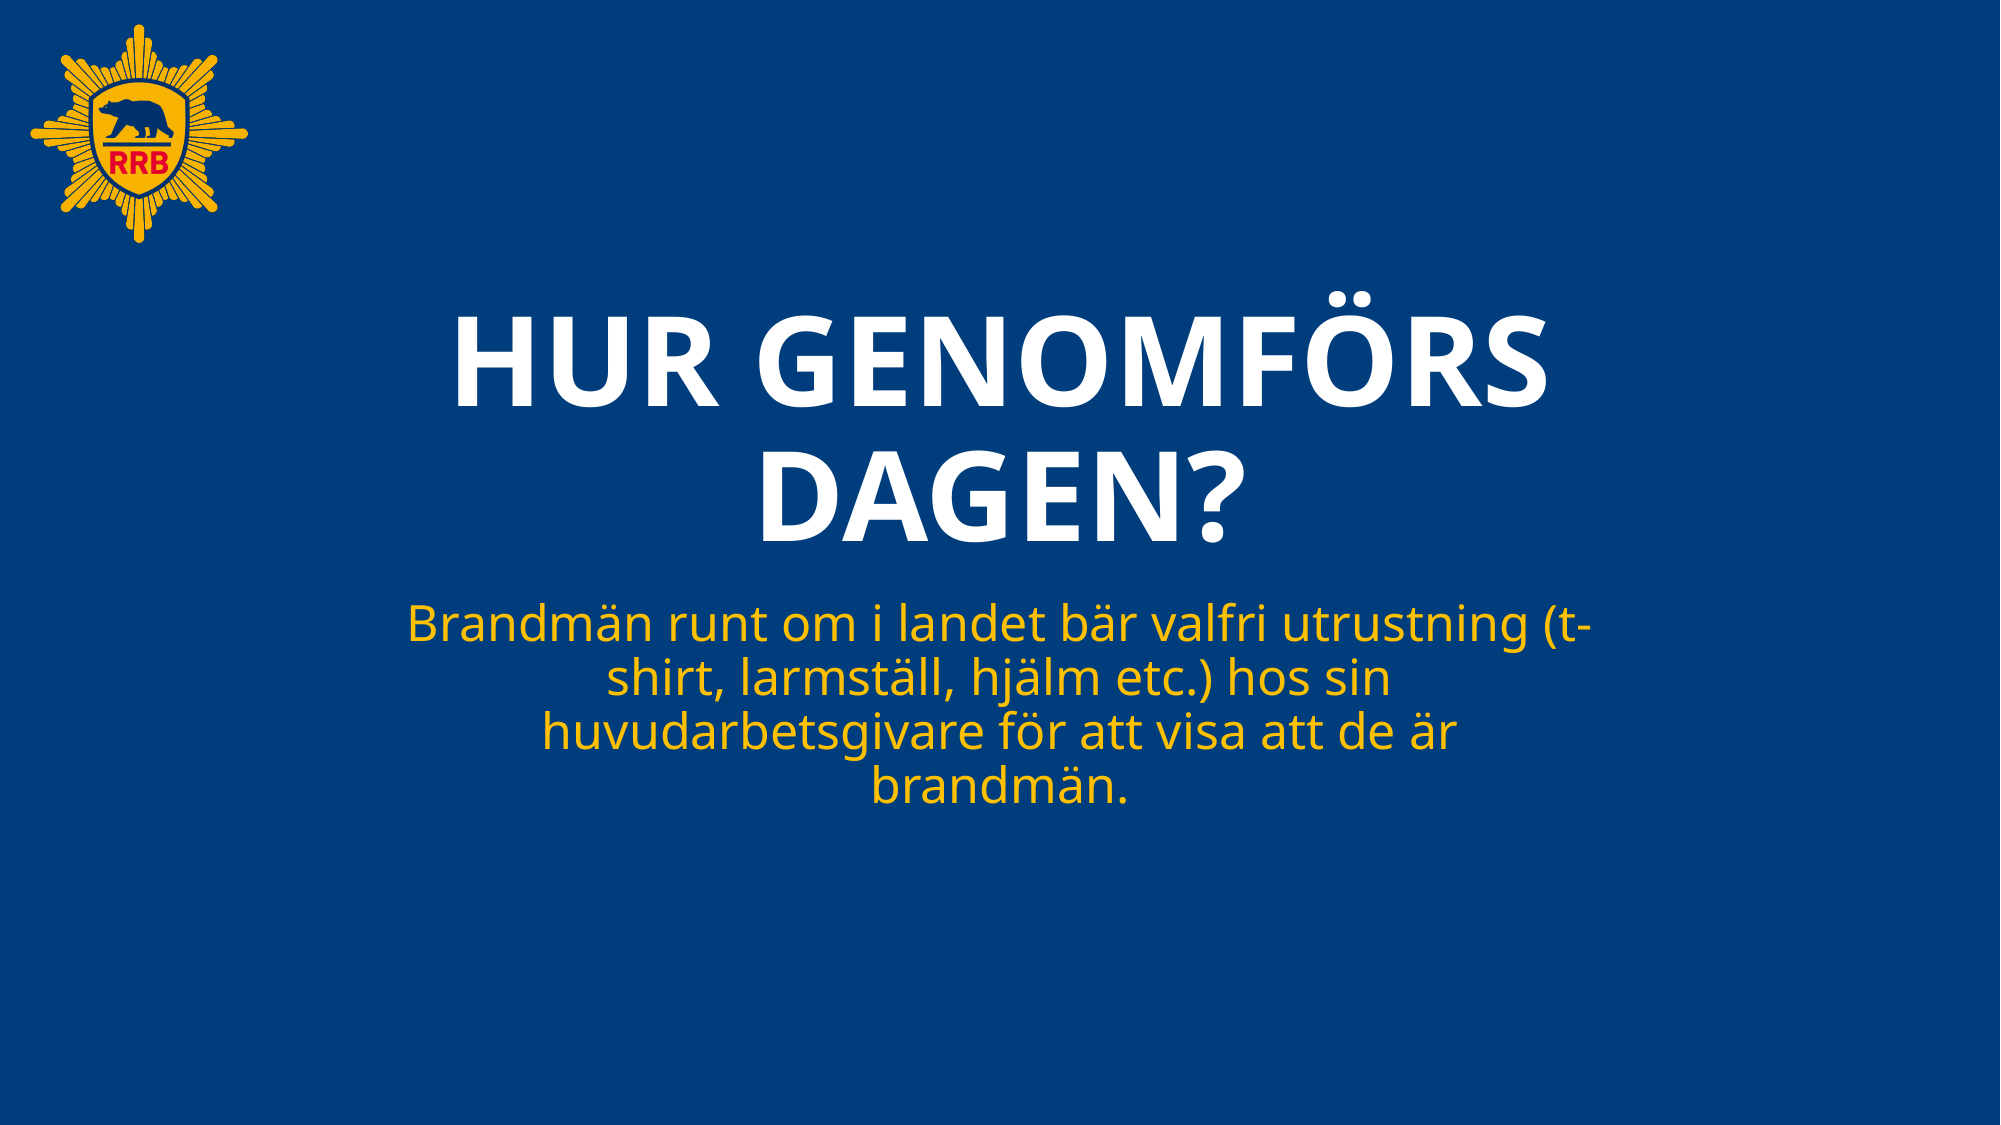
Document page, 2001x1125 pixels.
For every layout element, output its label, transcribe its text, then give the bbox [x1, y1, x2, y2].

title HUR GENOMFÖRS DAGEN? [249, 184, 1750, 576]
subtitle Brandmän runt om i landet bär valfri utrustning (t-shirt, larmställ, hjälm etc.) hos sin huvudarbetsgivare för att visa att de är brandmän. [391, 590, 1609, 1053]
picture [28, 22, 250, 245]
